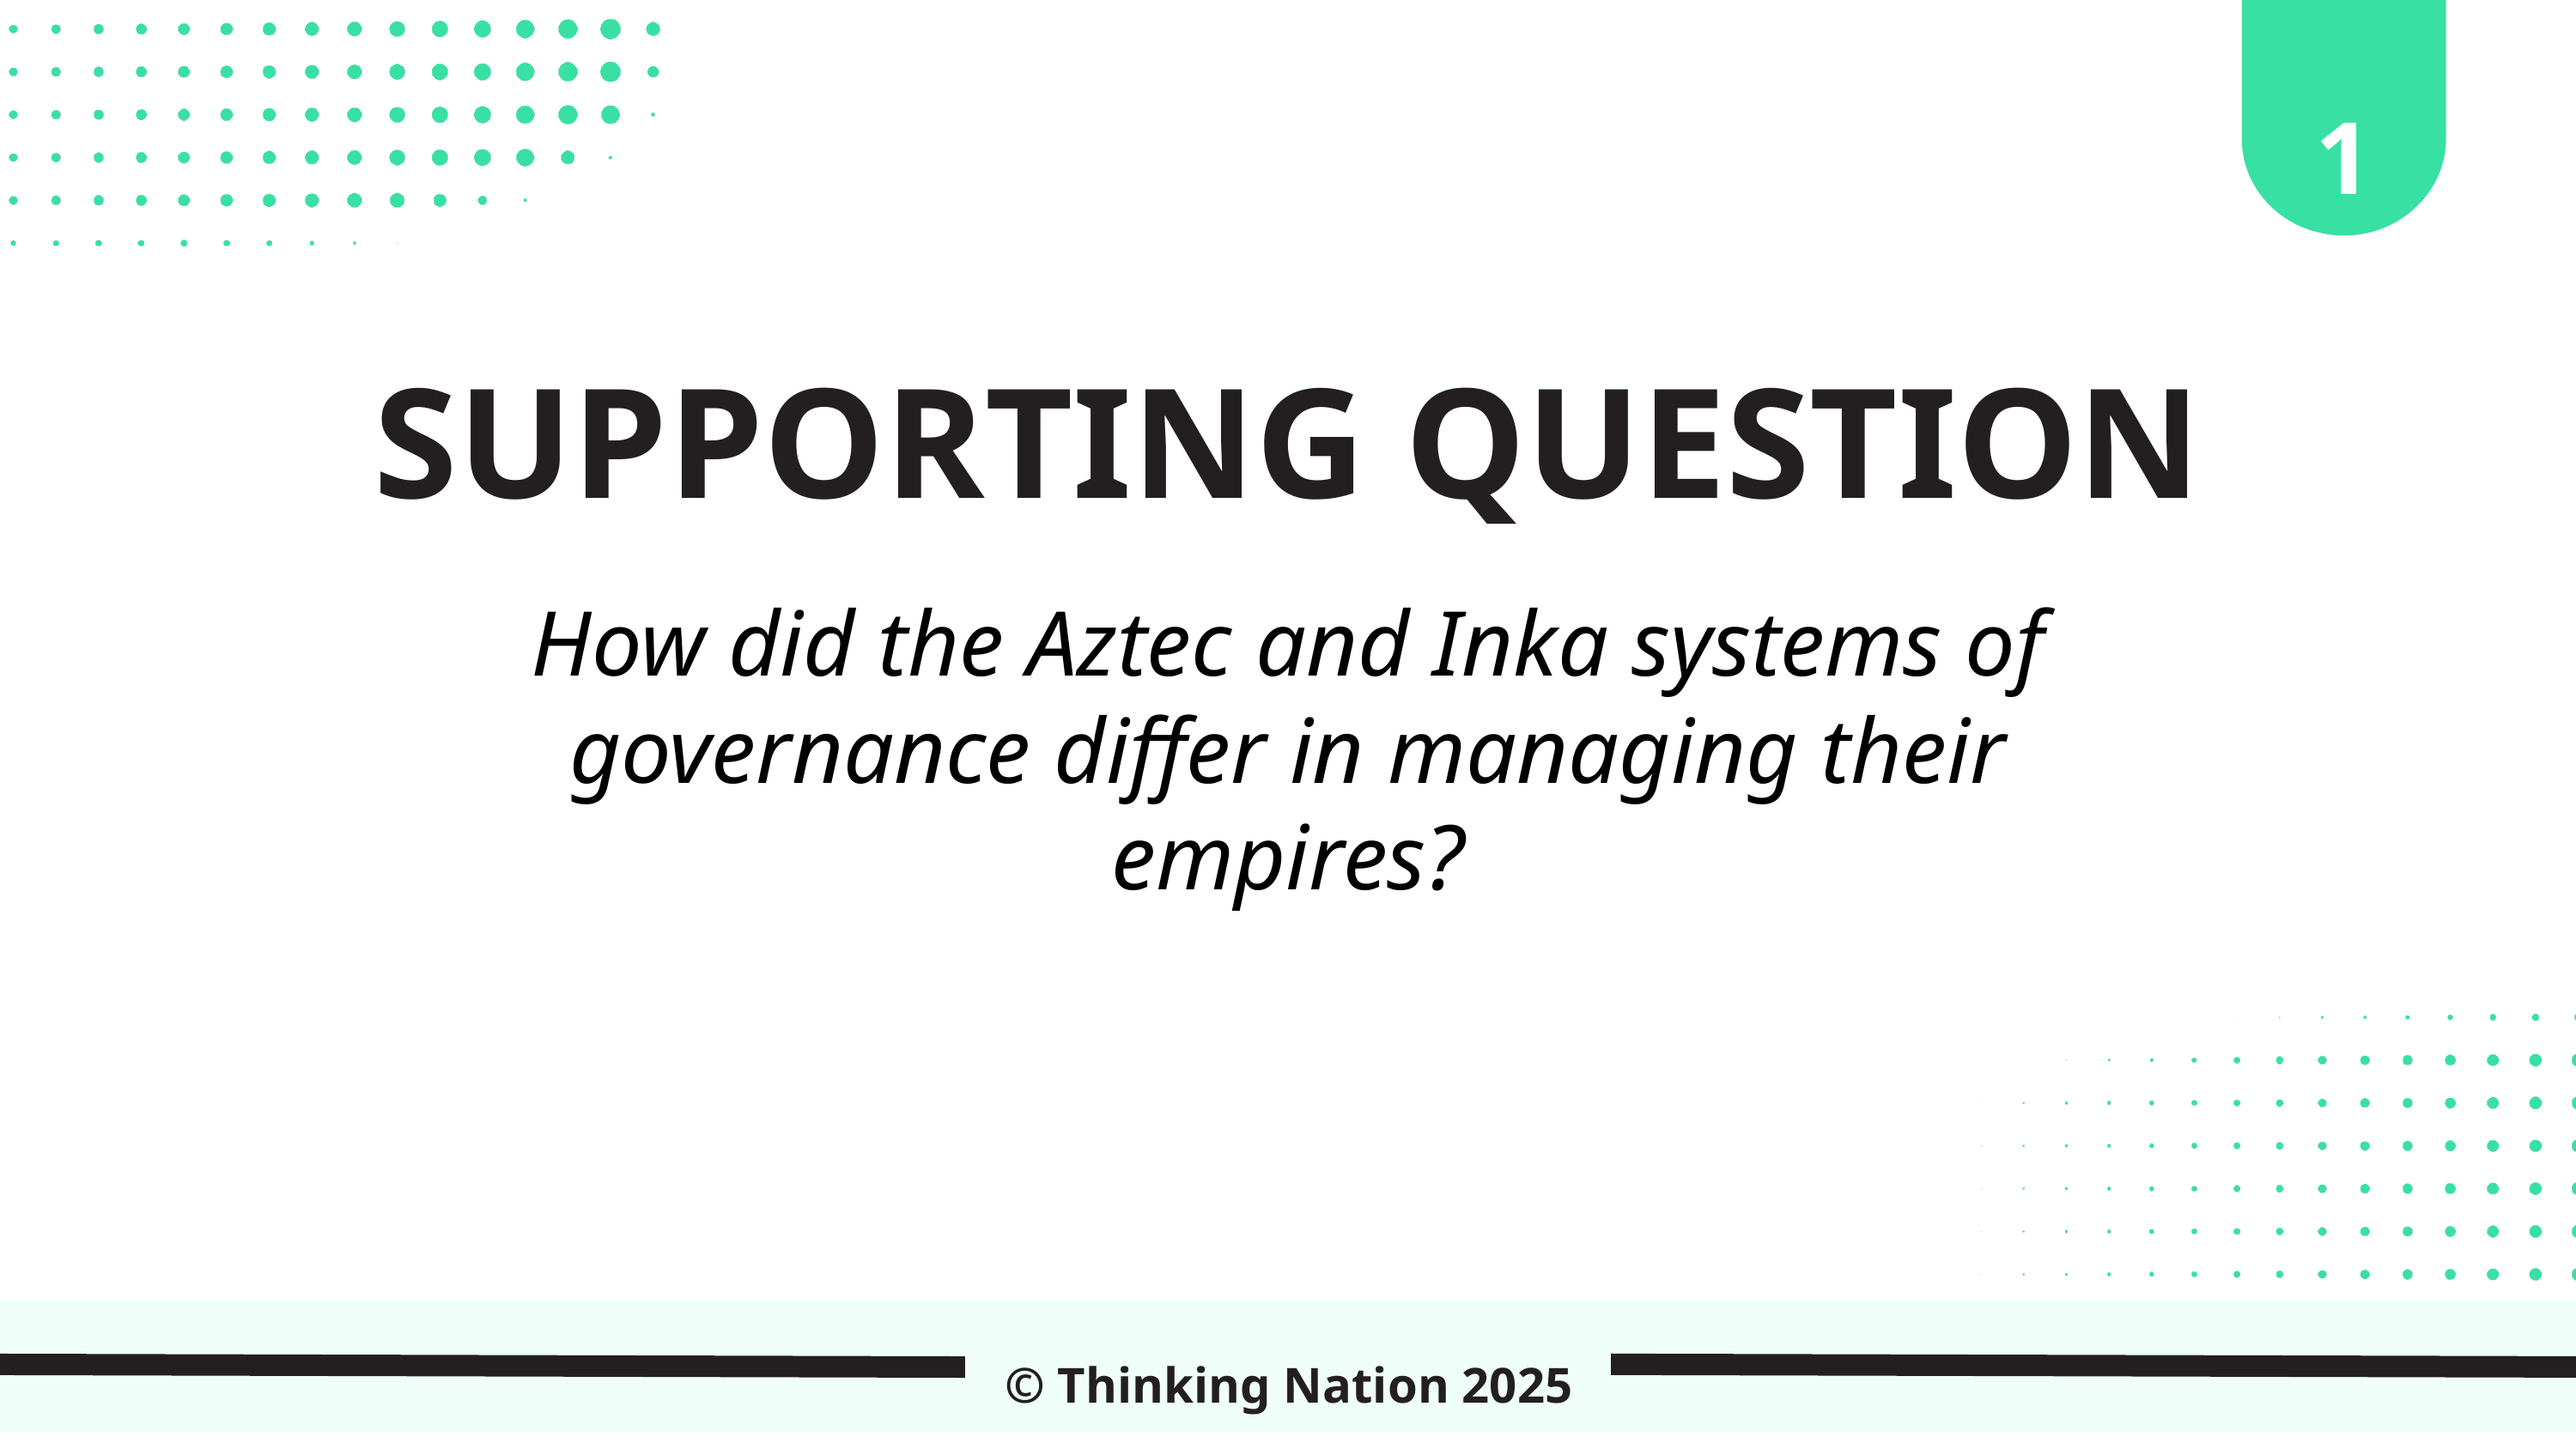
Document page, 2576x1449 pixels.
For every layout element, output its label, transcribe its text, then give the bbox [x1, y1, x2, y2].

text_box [2233, 0, 2455, 236]
text_box [0, 0, 660, 246]
text_box SUPPORTING QUESTION [359, 273, 2216, 530]
text_box [1938, 1013, 2576, 1299]
text_box How did the Aztec and Inka systems of governance differ in managing their empires? [390, 585, 2186, 908]
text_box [0, 1299, 2576, 1433]
